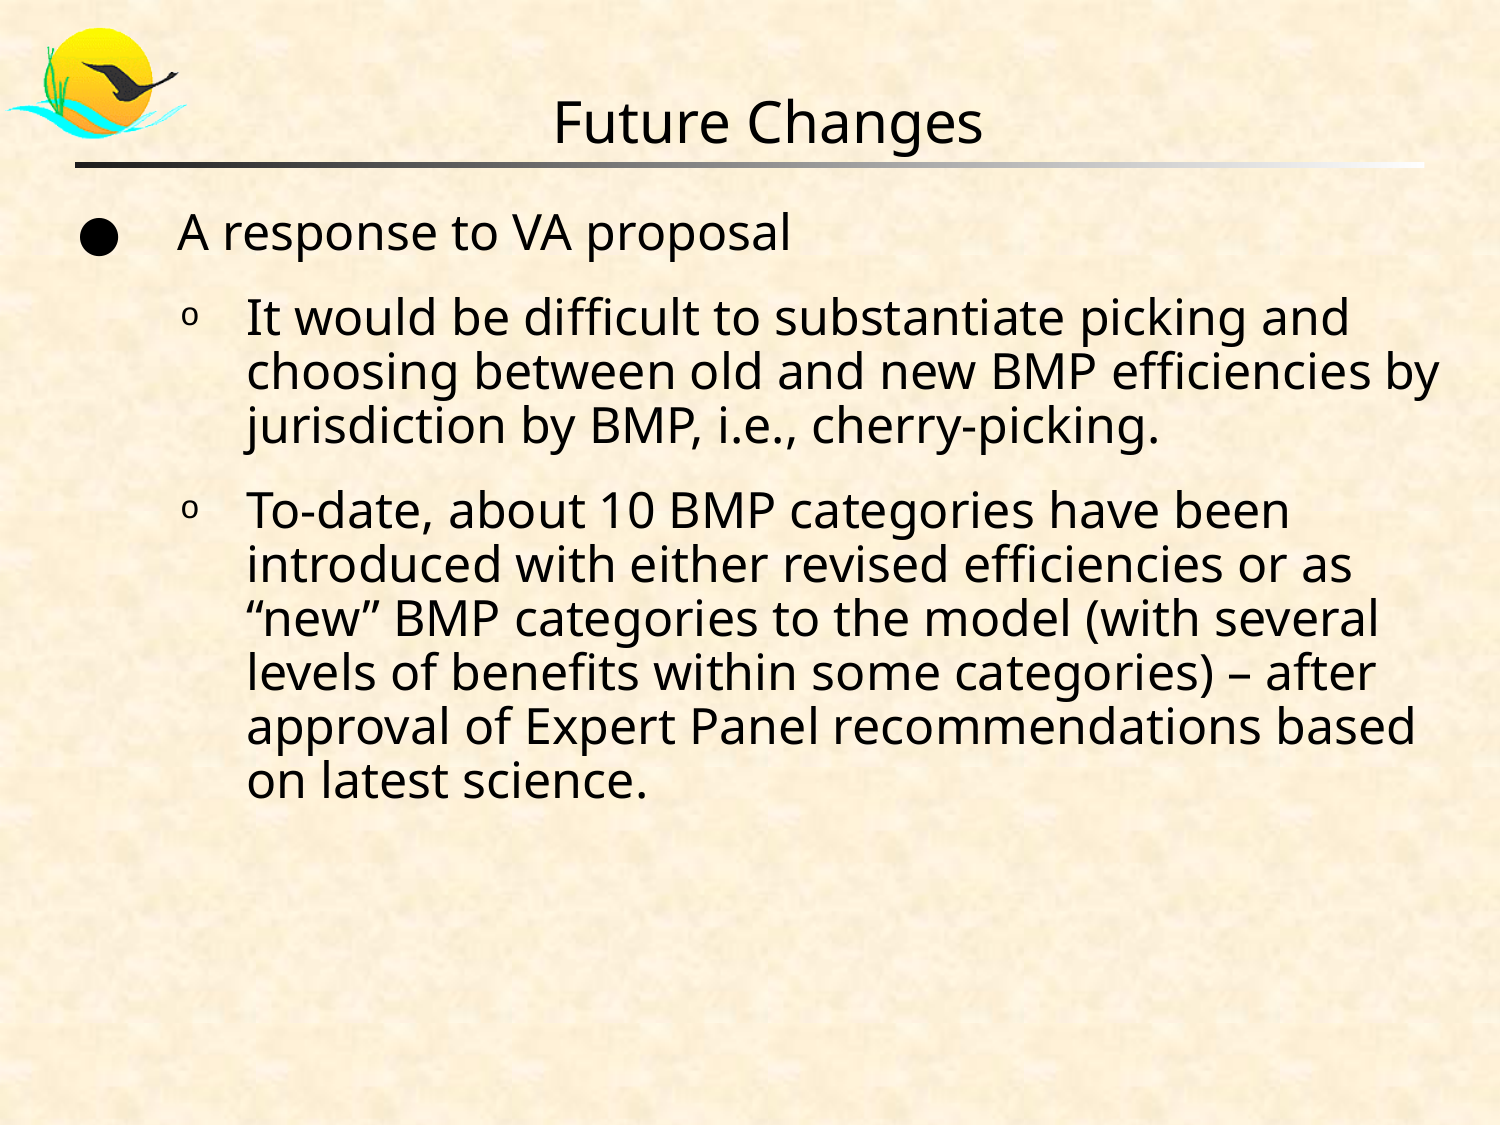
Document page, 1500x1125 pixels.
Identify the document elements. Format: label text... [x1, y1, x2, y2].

picture [0, 0, 1500, 1125]
text_box A response to VA proposal It would be difficult to substantiate picking and choosing between old and new BMP efficiencies by jurisdiction by BMP, i.e., cherry-picking. To-date, about 10 BMP categories have been introduced with either revised efficiencies or as “new” BMP categories to the model (with several levels of benefits within some categories) – after approval of Expert Panel recommendations based on latest science. [62, 199, 1463, 875]
title Future Changes [174, 37, 1363, 162]
text_box [75, 162, 1425, 168]
